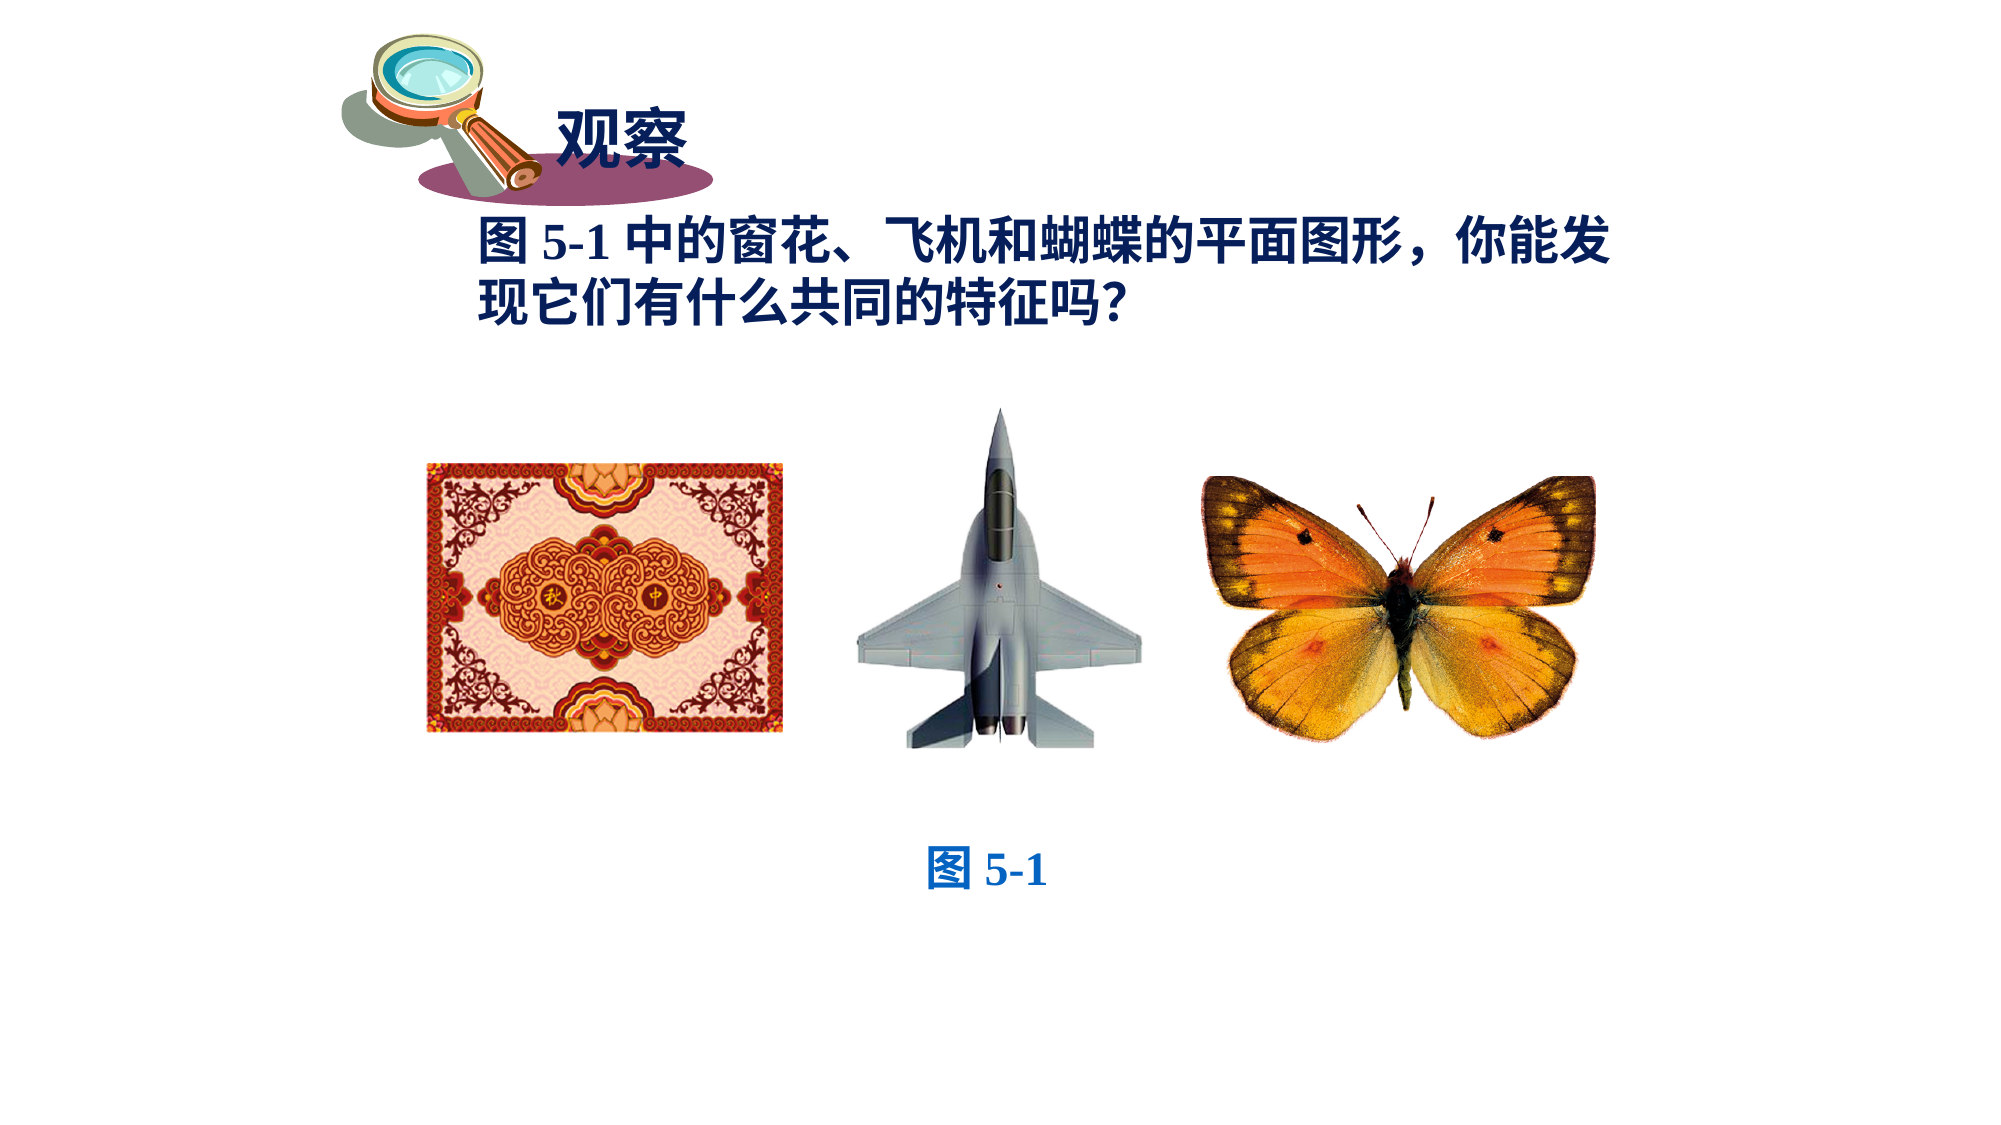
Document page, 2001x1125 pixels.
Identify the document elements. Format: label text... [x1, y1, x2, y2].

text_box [338, 30, 726, 206]
text_box 图5-1中的窗花、飞机和蝴蝶的平面图形，你能发现它们有什么共同的特征吗？ [462, 199, 1638, 340]
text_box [424, 399, 1596, 904]
